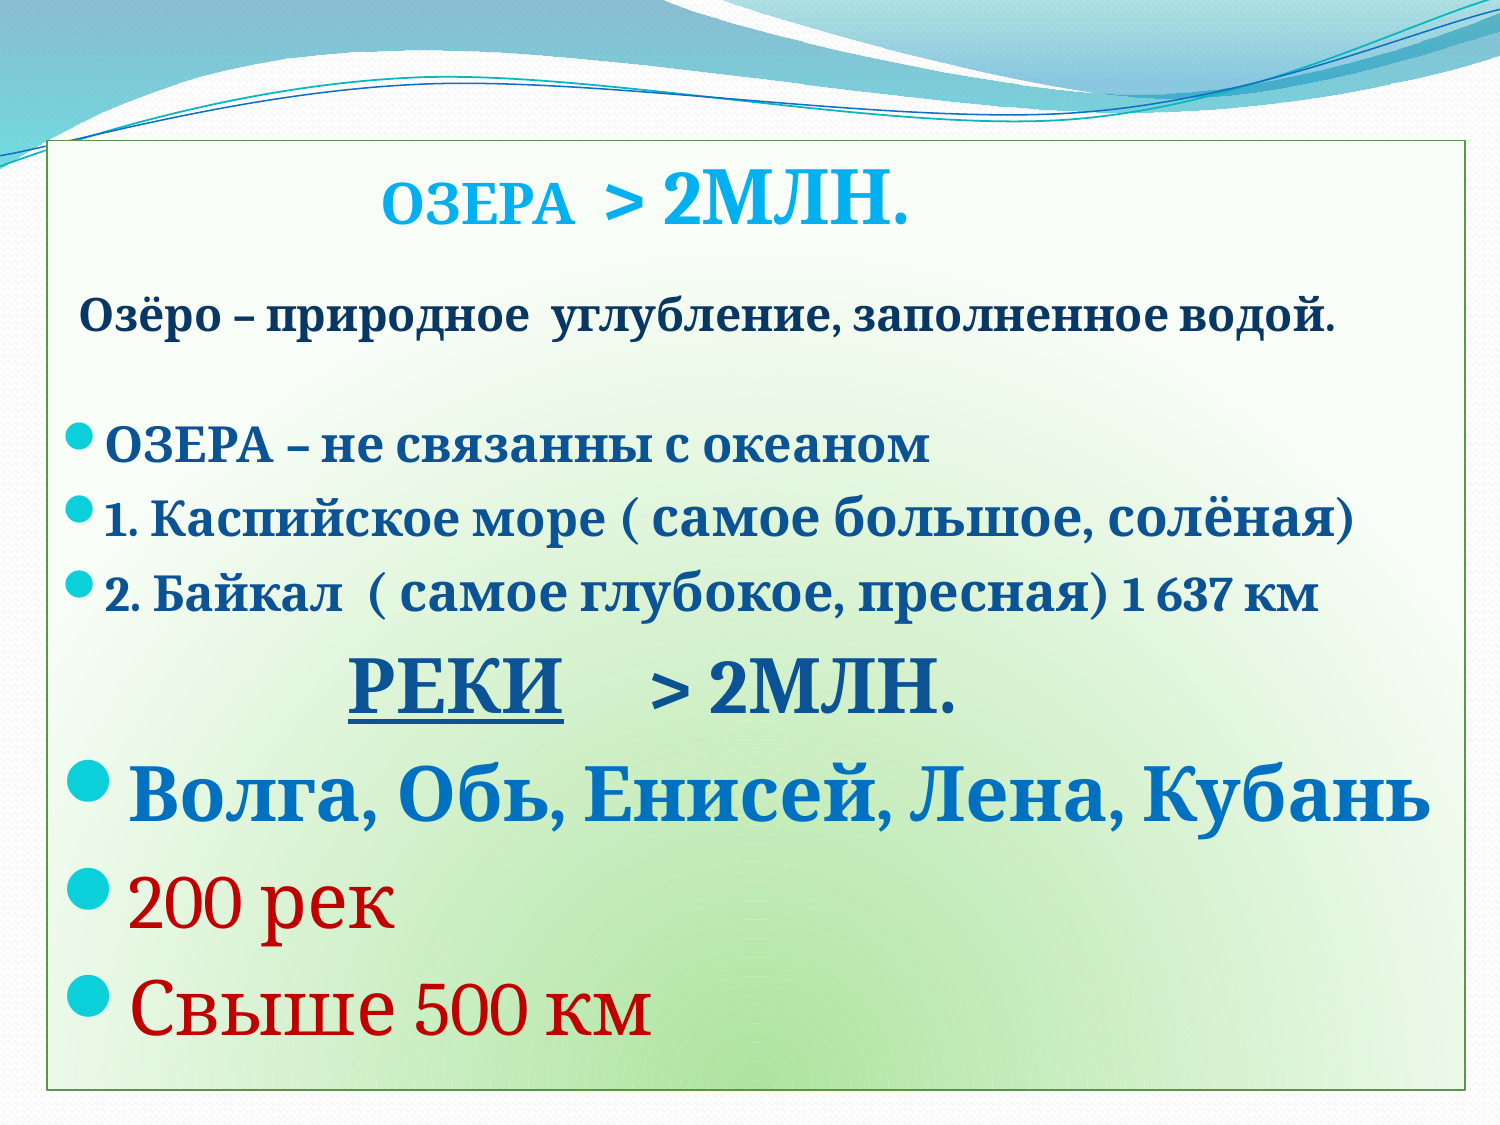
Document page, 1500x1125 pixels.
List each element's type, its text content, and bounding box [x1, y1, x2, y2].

list ОЗЕРА > 2МЛН. Озёро – природное углубление, заполненное водой. ОЗЕРА – не связанны с океаном 1. Каспийское море ( самое большое, солёная) 2. Байкал ( самое глубокое, пресная) 1 637 км РЕКИ > 2МЛН. Волга, Обь, Енисей, Лена, Кубань 200 рек Свыше 500 км [46, 140, 1466, 1091]
title ОЗЕРА [75, 115, 1425, 140]
